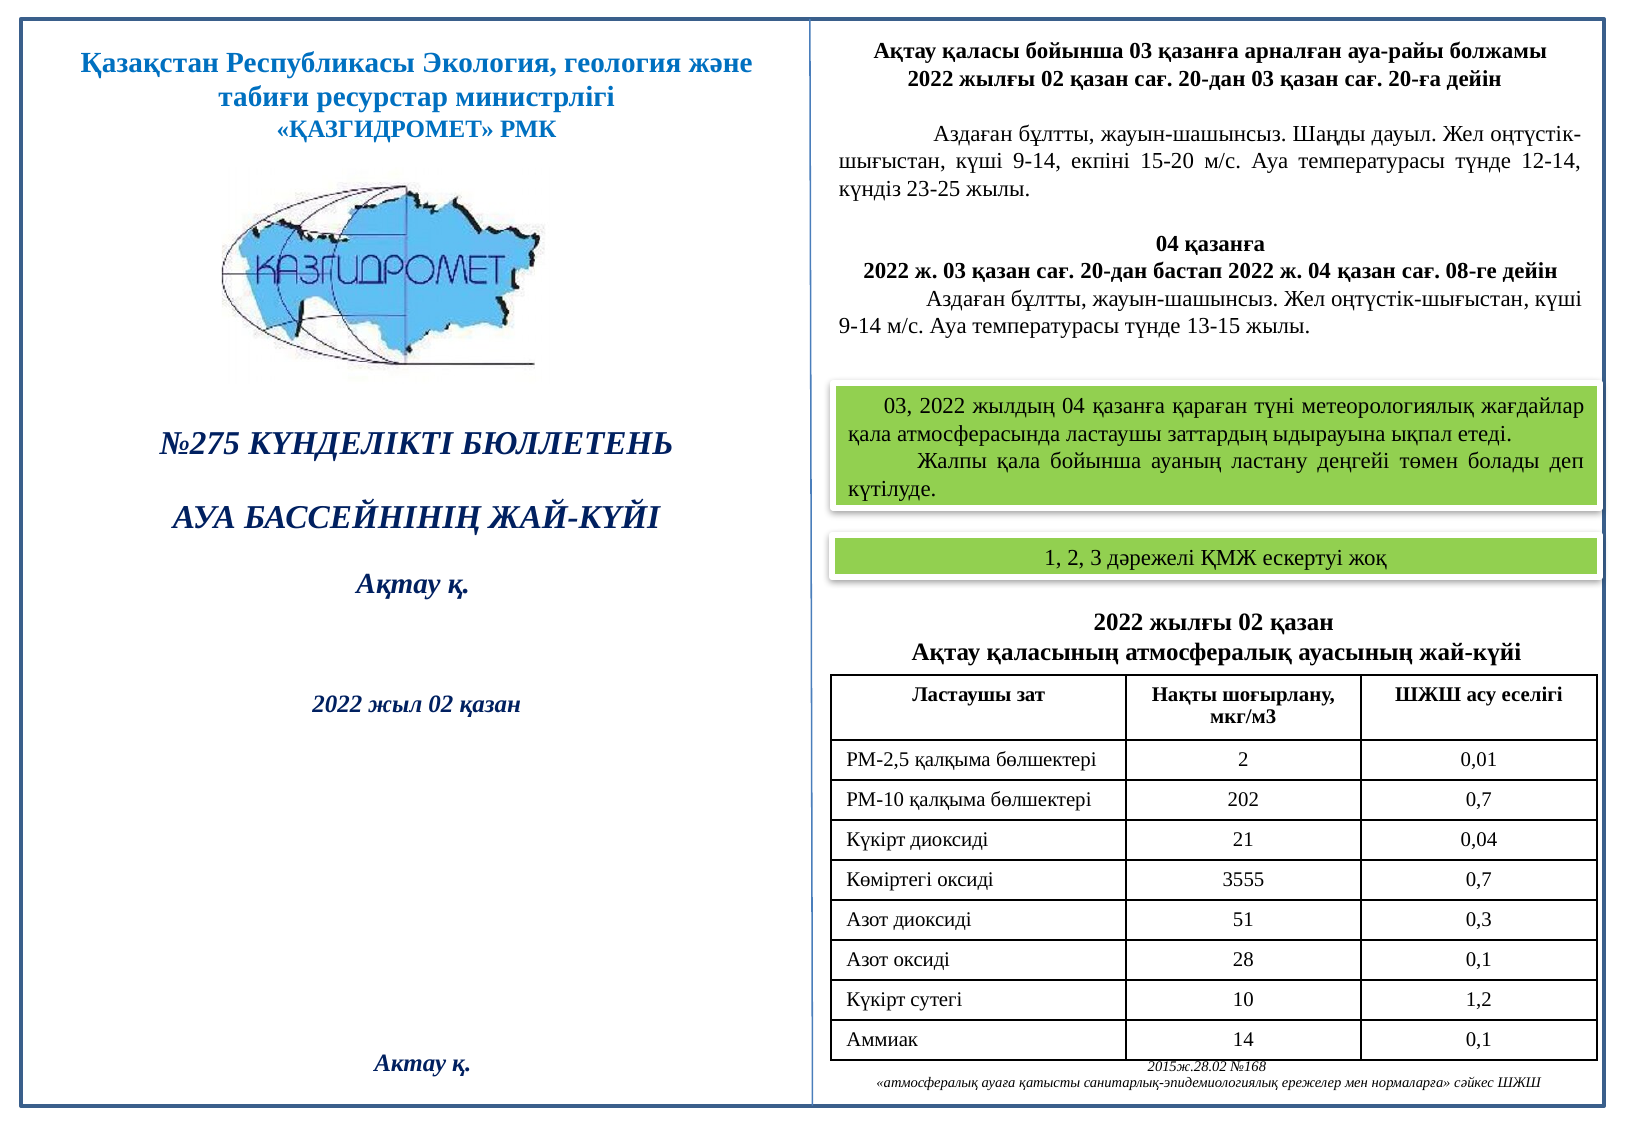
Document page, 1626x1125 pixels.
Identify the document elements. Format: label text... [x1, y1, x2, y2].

table_cell 14 [1127, 1021, 1360, 1059]
table_header ШЖШ асу еселігі [1362, 676, 1596, 739]
table_cell 0,04 [1362, 821, 1596, 859]
table_cell 0,7 [1362, 861, 1596, 899]
table_cell 0,7 [1362, 781, 1596, 819]
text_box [809, 18, 813, 1106]
table_header №275 КҮНДЕЛІКТІ БЮЛЛЕТЕНЬ АУА БАССЕЙНІНІҢ ЖАЙ-КҮЙІ Ақтау қ. 2022 жыл 02 қазан [50, 425, 783, 742]
table_cell Күкірт диоксиді [832, 821, 1125, 859]
table_cell Азот диоксиді [832, 901, 1125, 939]
table_cell Күкірт сутегі [832, 981, 1125, 1019]
table_header Актау қ. [57, 1049, 789, 1106]
table_cell Аммиак [832, 1021, 1125, 1059]
table_cell 0,1 [1362, 1021, 1596, 1059]
text_box 2022 жылғы 02 қазан Ақтау қаласының атмосфералық ауасының жай-күйі [818, 598, 1610, 674]
table_cell 51 [1127, 901, 1360, 939]
table_header Ластаушы зат [832, 676, 1125, 739]
table_cell Азот оксиді [832, 941, 1125, 979]
table_cell 1,2 [1362, 981, 1596, 1019]
table_cell 10 [1127, 981, 1360, 1019]
table_cell 0,01 [1362, 741, 1596, 779]
text_box Қазақстан Республикасы Экология, геология және табиғи ресурстар министрлігі «ҚАЗГИДРОМЕТ» РМК [21, 35, 804, 150]
table_cell 3555 [1127, 861, 1360, 899]
text_box 1, 2, 3 дәрежелі ҚМЖ ескертуі жоқ [829, 532, 1603, 580]
table_cell 21 [1127, 821, 1360, 859]
table_cell [816, 1102, 1601, 1123]
table_cell РМ-10 қалқыма бөлшектері [832, 781, 1125, 819]
table_header Нақты шоғырлану, мкг/м3 [1127, 676, 1360, 739]
text_box [19, 17, 1606, 1108]
table_cell 2 [1127, 741, 1360, 779]
table_header 2015ж.28.02 №168 «атмосфералық ауаға қатысты санитарлық-эпидемиологиялық ережелер мен нормаларға» сәйкес ШЖШ [817, 1059, 1601, 1102]
table_cell Көміртегі оксиді [832, 861, 1125, 899]
table_cell 0,3 [1362, 901, 1596, 939]
table_cell РМ-2,5 қалқыма бөлшектері [832, 741, 1125, 779]
table_cell 28 [1127, 941, 1360, 979]
table_cell 202 [1127, 781, 1360, 819]
table_cell 0,1 [1362, 941, 1596, 979]
picture [221, 167, 555, 384]
text_box 03, 2022 жылдың 04 қазанға қараған түні метеорологиялық жағдайлар қала атмосферасында ластаушы заттардың ыдырауына ықпал етеді. Жалпы қала бойынша ауаның ластану деңгейі төмен болады деп күтілуде. [830, 380, 1603, 511]
text_box Ақтау қаласы бойынша 03 қазанға арналған ауа-райы болжамы 2022 жылғы 02 қазан сағ. 20-дан 03 қазан сағ. 20-ға дейін Аздаған бұлтты, жауын-шашынсыз. Шаңды дауыл. Жел оңтүстік-шығыстан, күші 9-14, екпіні 15-20 м/с. Ауа температурасы түнде 12-14, күндіз 23-25 жылы. 04 қазанға 2022 ж. 03 қазан сағ. 20-дан бастап 2022 ж. 04 қазан сағ. 08-ге дейін Аздаған бұлтты, жауын-шашынсыз. Жел оңтүстік-шығыстан, күші 9-14 м/с. Ауа температурасы түнде 13-15 жылы. [824, 28, 1597, 346]
